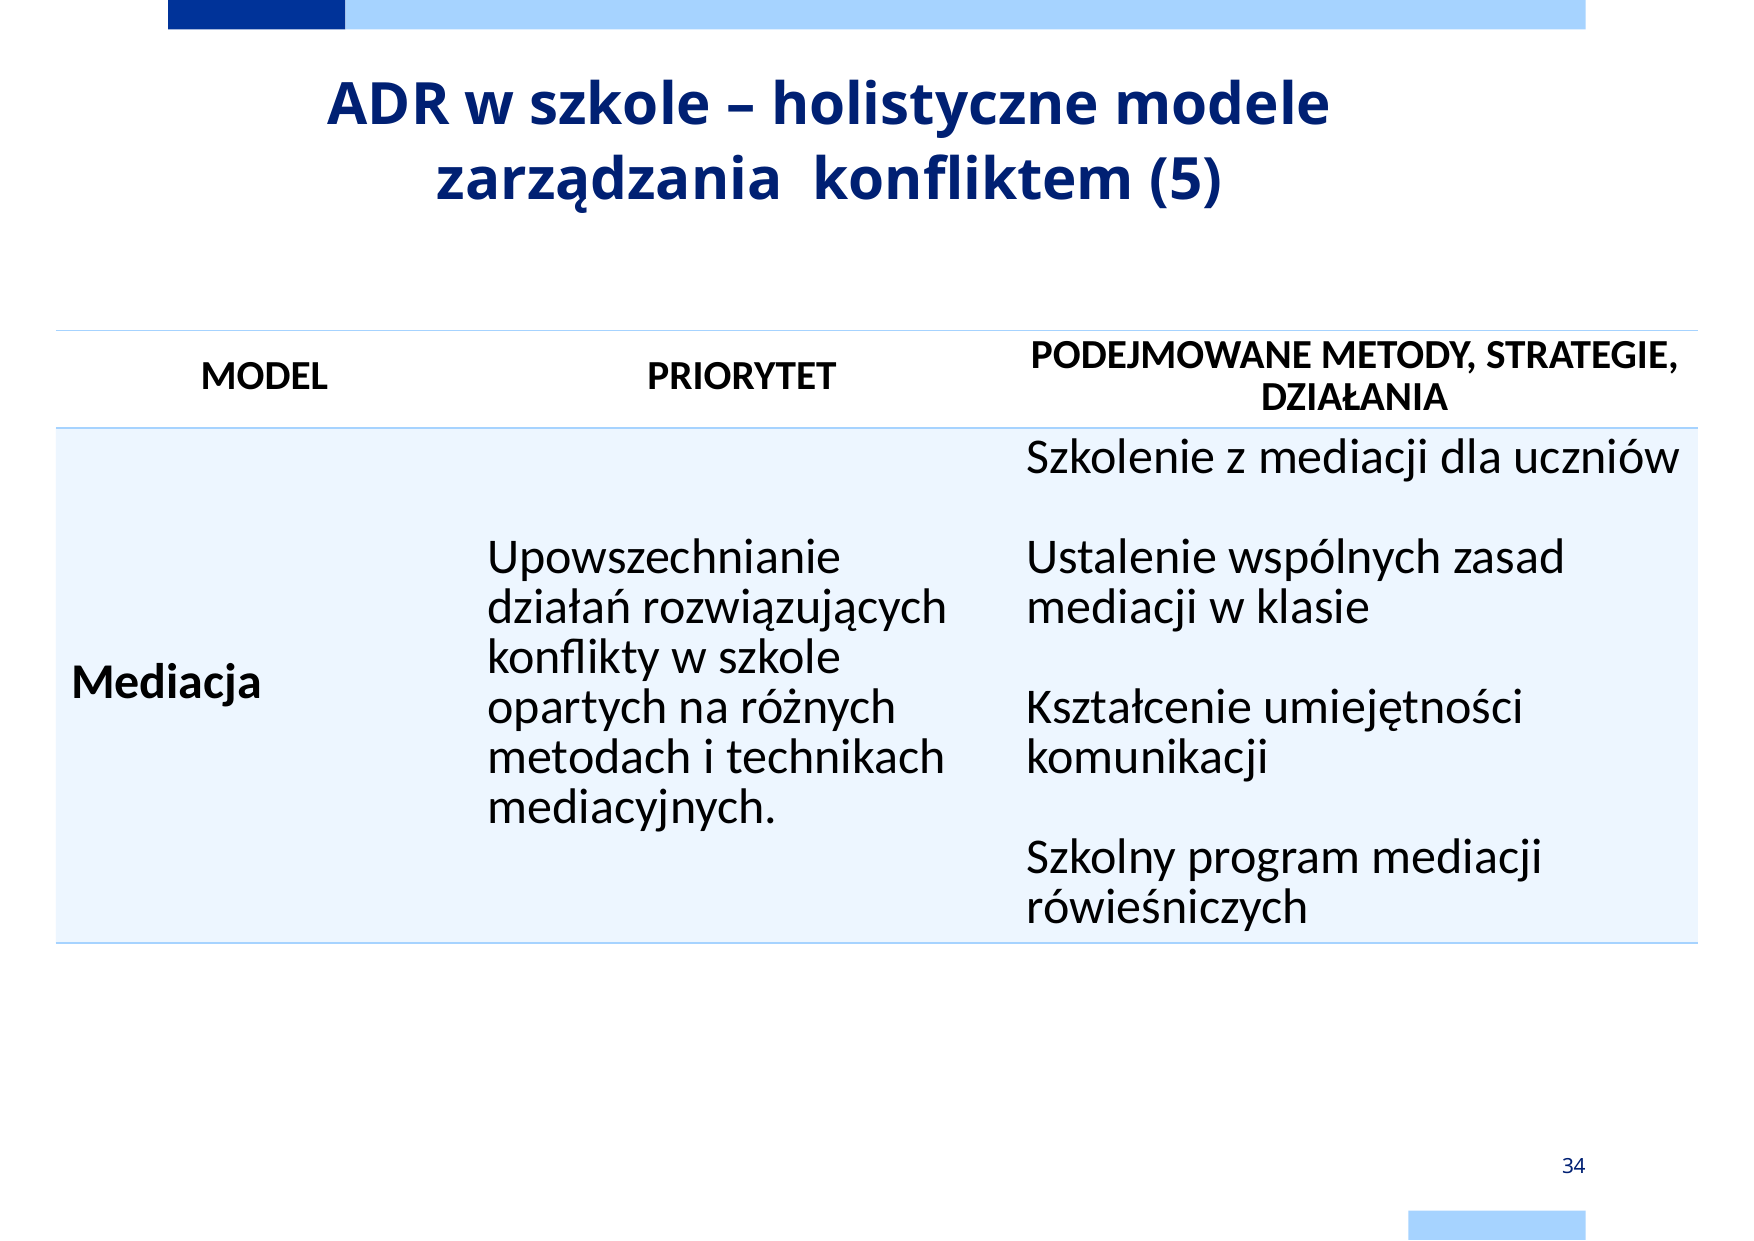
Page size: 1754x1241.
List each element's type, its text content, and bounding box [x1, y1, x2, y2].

table_cell Mediacja [56, 429, 473, 942]
table_header PRIORYTET [473, 331, 1012, 427]
table_cell Szkolenie z mediacji dla uczniów Ustalenie wspólnych zasad mediacji w klasie Kształcenie umiejętności komunikacji Szkolny program mediacji rówieśniczych [1012, 429, 1698, 942]
slide_number 34 [1408, 1151, 1586, 1182]
table_header MODEL [56, 331, 473, 427]
title ADR w szkole – holistyczne modele zarządzania konfliktem (5) [168, 61, 1492, 239]
table_header PODEJMOWANE METODY, STRATEGIE, DZIAŁANIA [1012, 331, 1698, 427]
table_cell Upowszechnianie działań rozwiązujących konflikty w szkole opartych na różnych metodach i technikach mediacyjnych. [473, 429, 1012, 942]
